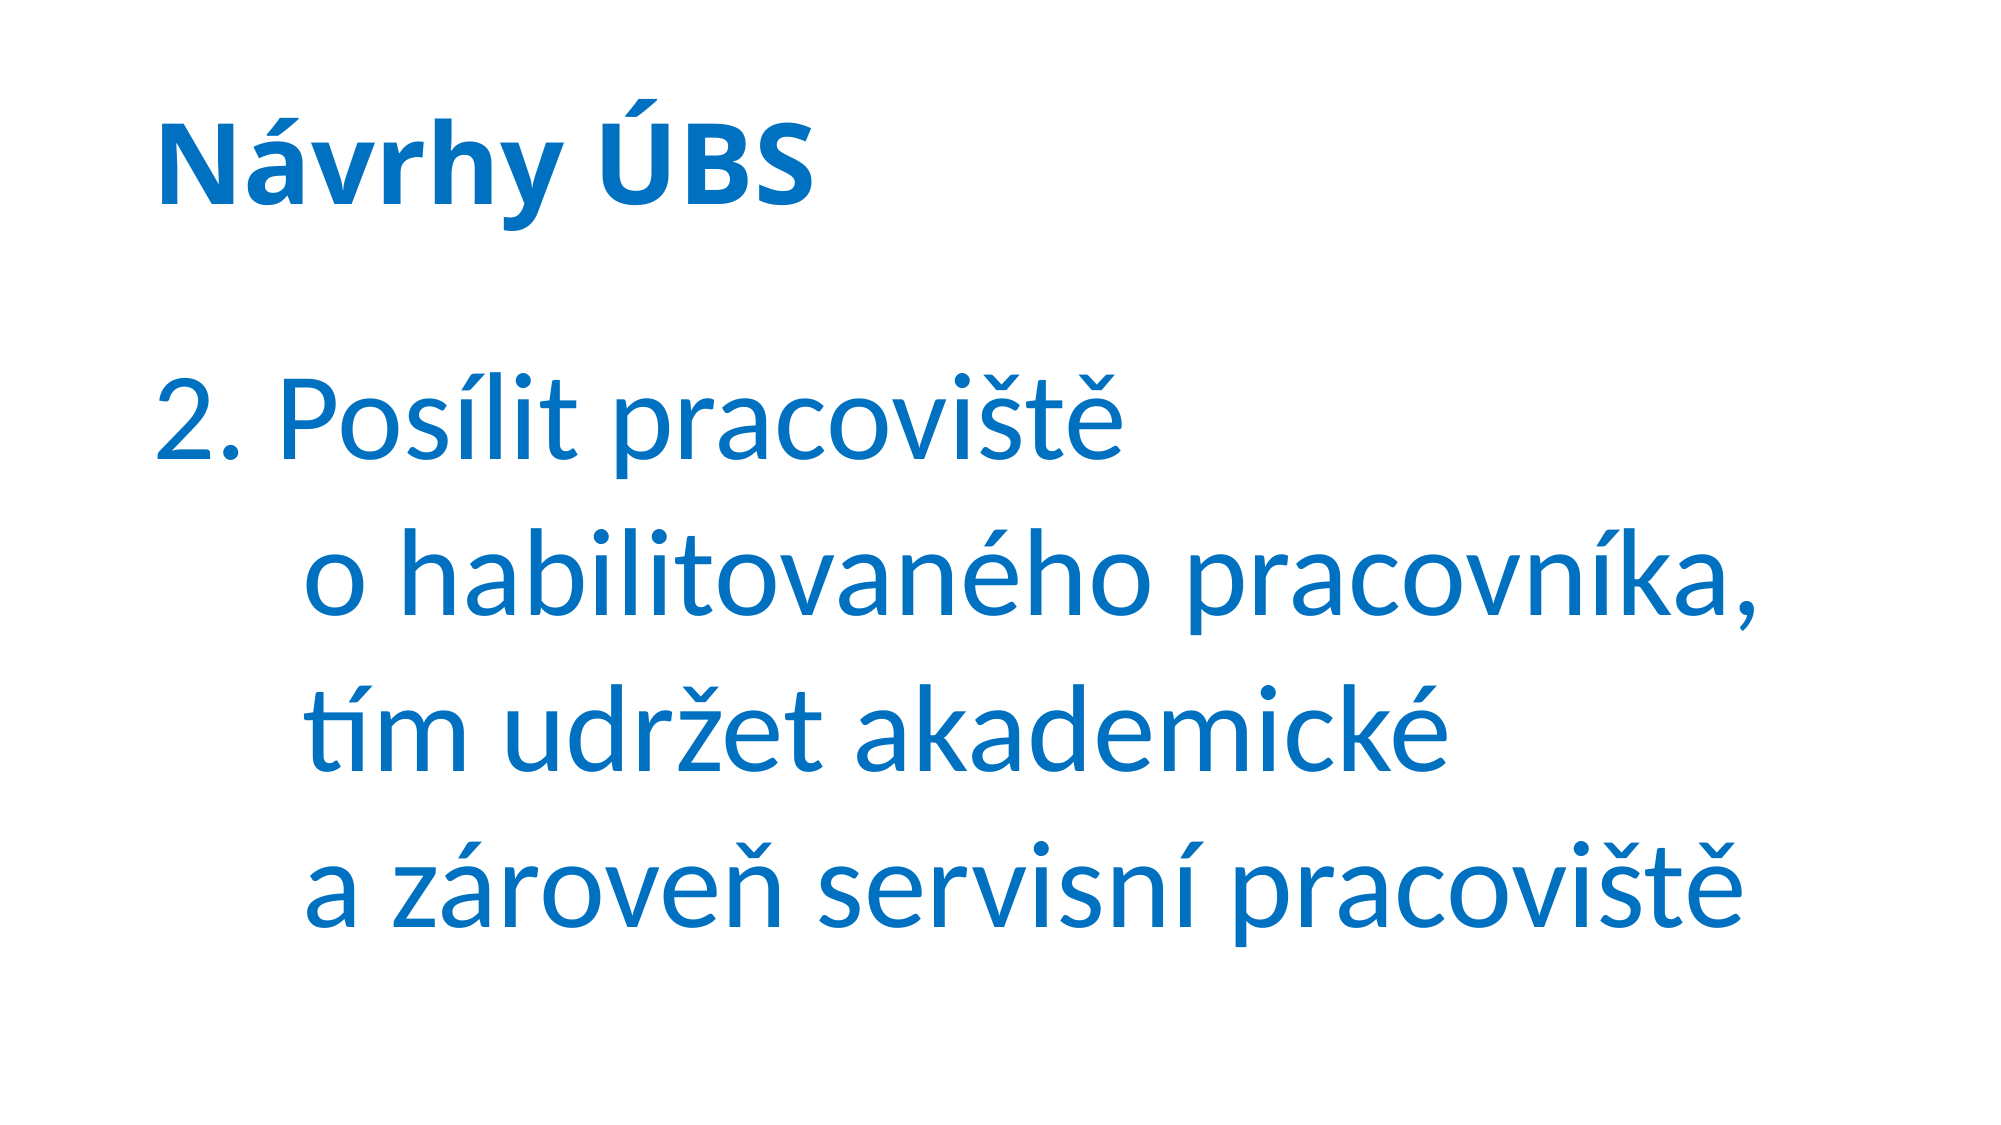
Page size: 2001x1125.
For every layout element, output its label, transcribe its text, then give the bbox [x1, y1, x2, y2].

list 2. Posílit pracoviště o habilitovaného pracovníka, tím udržet akademické a zároveň servisní pracoviště [137, 252, 1863, 968]
title Návrhy ÚBS [137, 59, 1863, 252]
